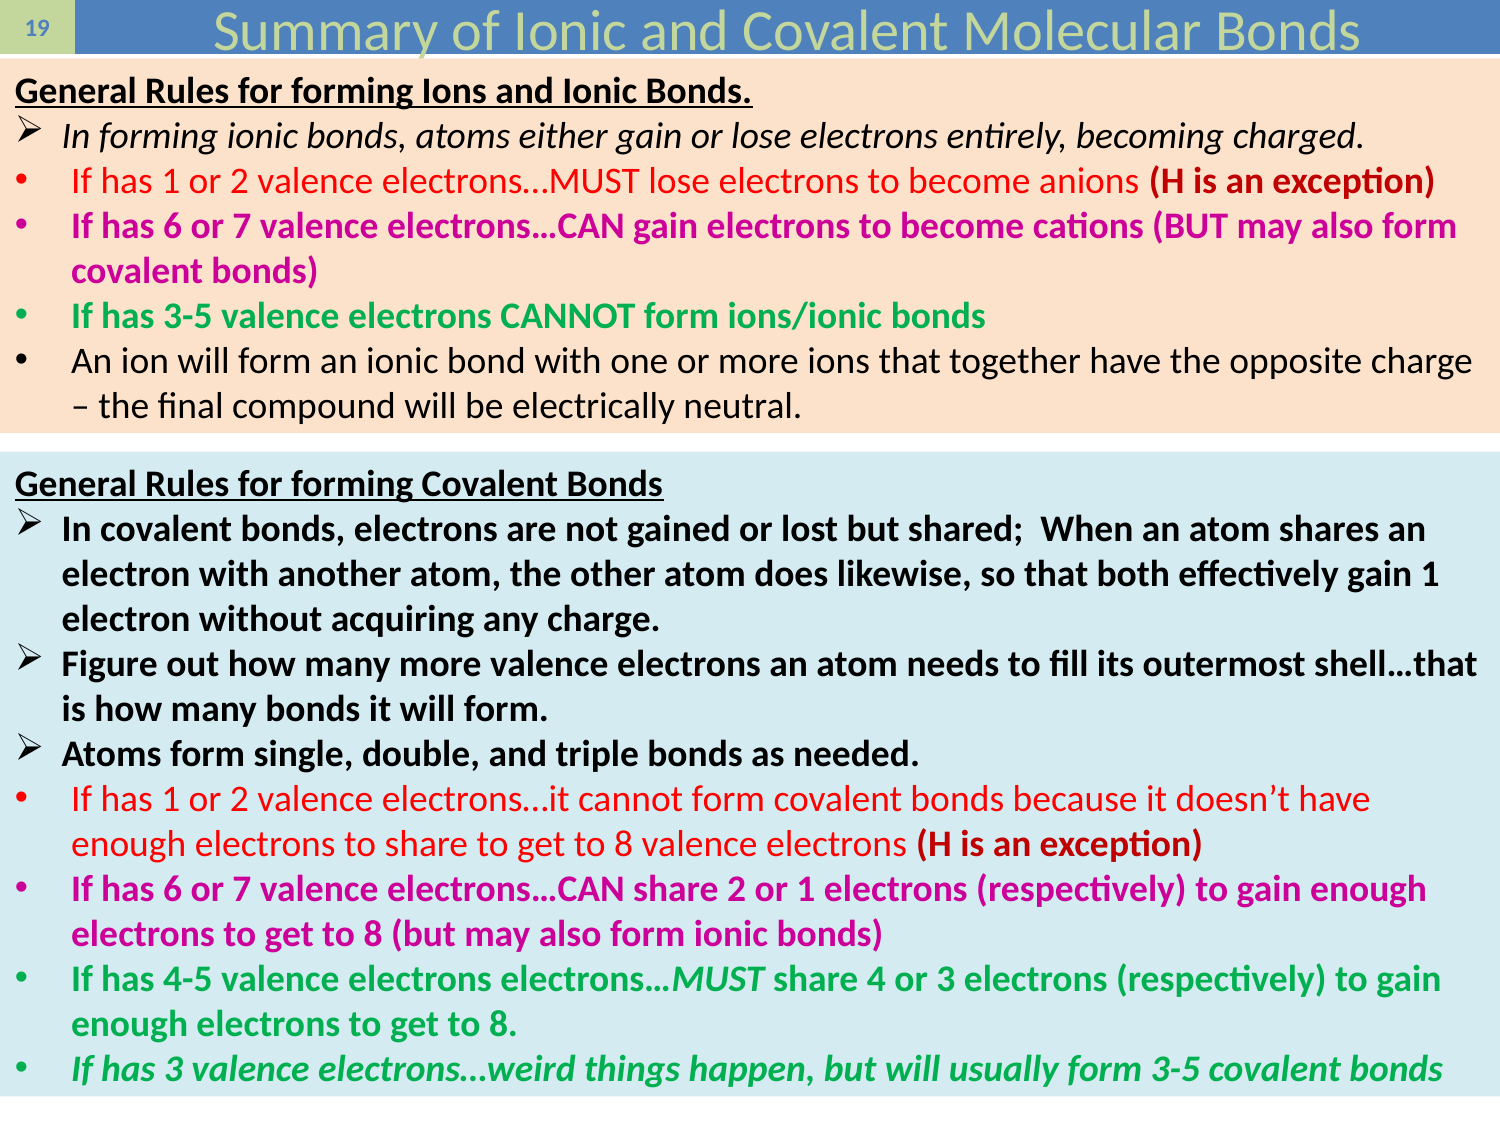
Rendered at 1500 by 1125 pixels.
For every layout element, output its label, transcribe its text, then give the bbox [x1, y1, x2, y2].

text_box General Rules for forming Ions and Ionic Bonds. In forming ionic bonds, atoms either gain or lose electrons entirely, becoming charged. If has 1 or 2 valence electrons…MUST lose electrons to become anions (H is an exception) If has 6 or 7 valence electrons…CAN gain electrons to become cations (BUT may also form covalent bonds) If has 3-5 valence electrons CANNOT form ions/ionic bonds An ion will form an ionic bond with one or more ions that together have the opposite charge – the final compound will be electrically neutral. [0, 58, 1500, 433]
text_box General Rules for forming Covalent Bonds In covalent bonds, electrons are not gained or lost but shared; When an atom shares an electron with another atom, the other atom does likewise, so that both effectively gain 1 electron without acquiring any charge. Figure out how many more valence electrons an atom needs to fill its outermost shell…that is how many bonds it will form. Atoms form single, double, and triple bonds as needed. If has 1 or 2 valence electrons…it cannot form covalent bonds because it doesn’t have enough electrons to share to get to 8 valence electrons (H is an exception) If has 6 or 7 valence electrons…CAN share 2 or 1 electrons (respectively) to gain enough electrons to get to 8 (but may also form ionic bonds) If has 4-5 valence electrons electrons…MUST share 4 or 3 electrons (respectively) to gain enough electrons to get to 8. If has 3 valence electrons…weird things happen, but will usually form 3-5 covalent bonds [0, 451, 1500, 1097]
title Summary of Ionic and Covalent Molecular Bonds [75, 0, 1500, 54]
